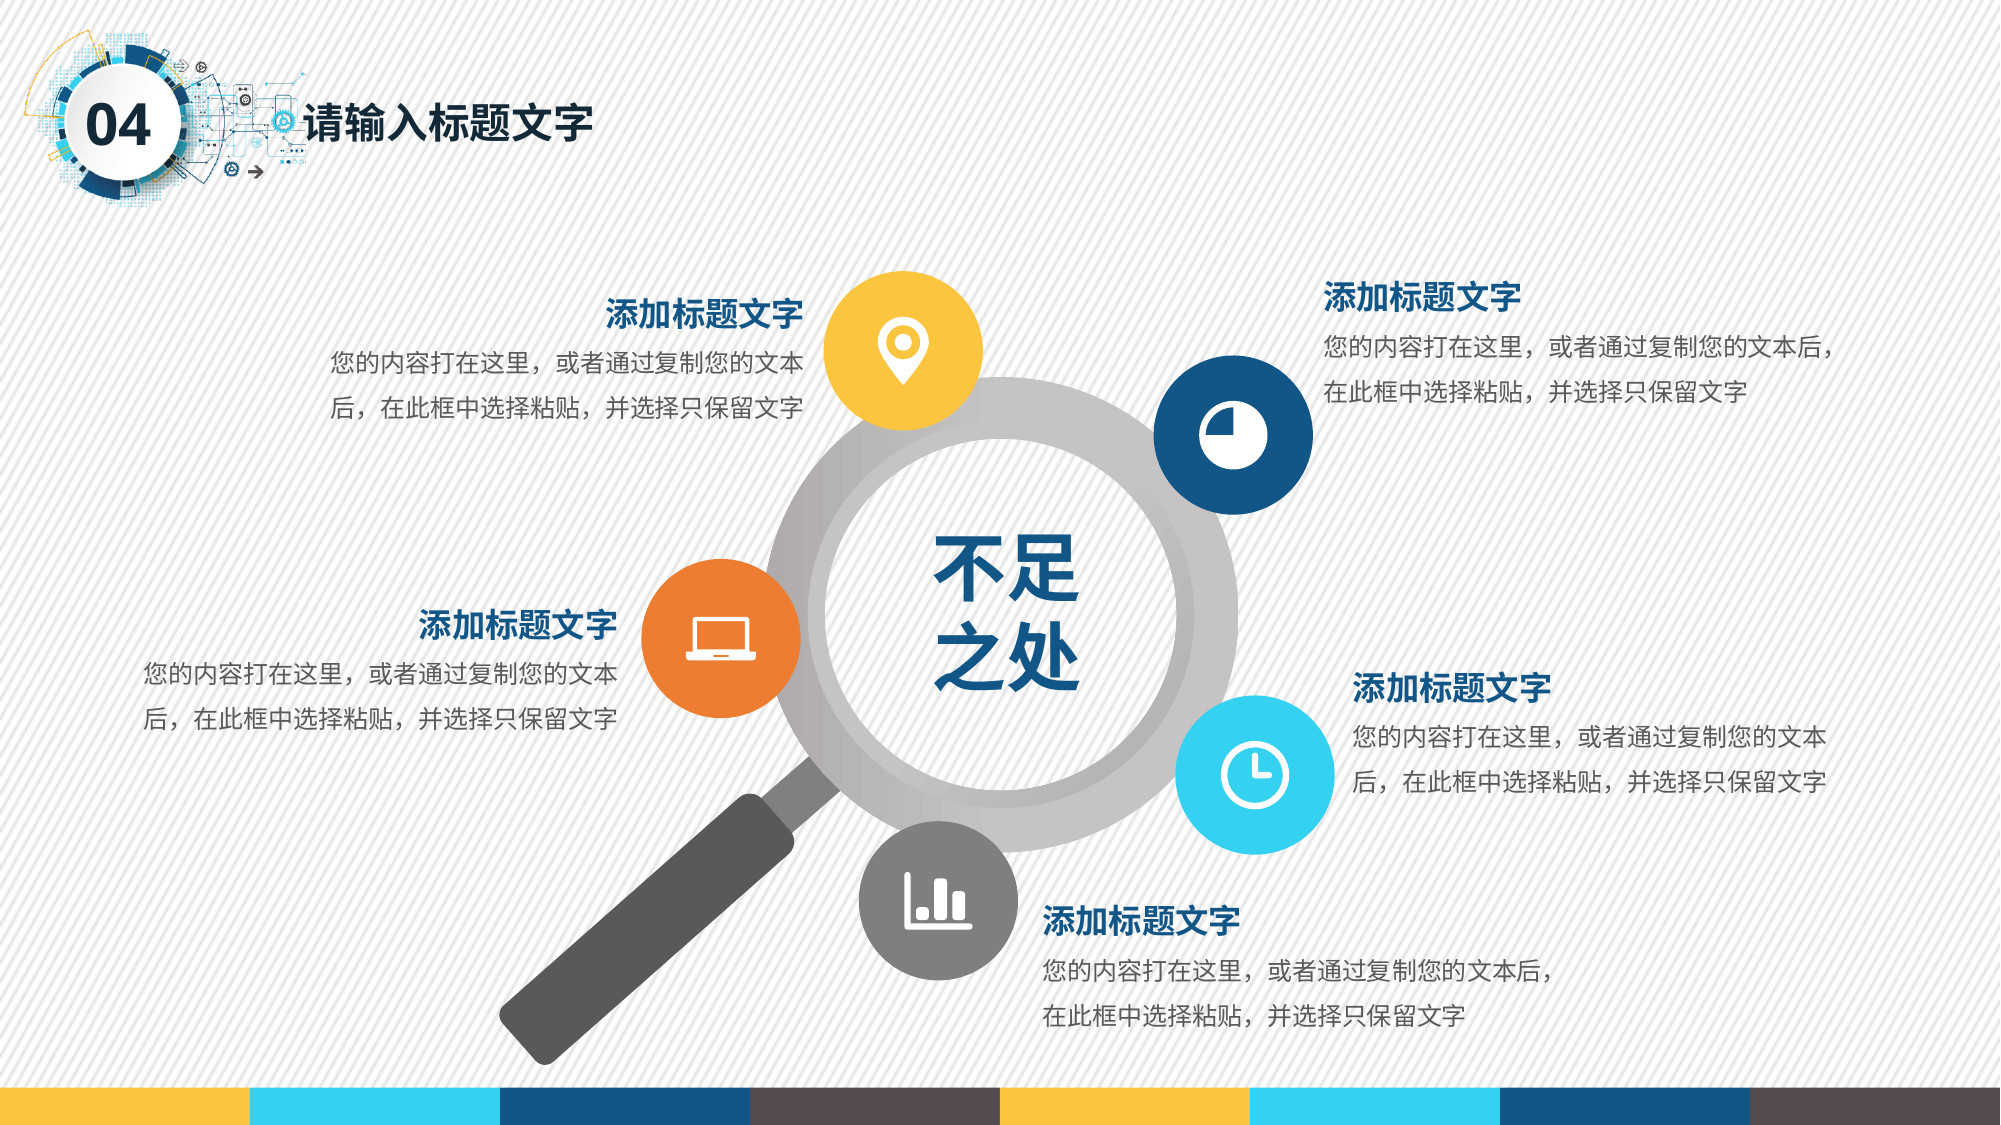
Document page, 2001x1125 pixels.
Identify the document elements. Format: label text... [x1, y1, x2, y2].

text_box 添加标题文字 您的内容打在这里，或者通过复制您的文本后，在此框中选择粘贴，并选择只保留文字 [1353, 647, 1837, 797]
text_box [641, 558, 801, 719]
text_box 添加标题文字 您的内容打在这里，或者通过复制您的文本后，在此框中选择粘贴，并选择只保留文字 [1239, 880, 1577, 1030]
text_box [823, 271, 983, 431]
text_box 请输入标题文字 [306, 89, 611, 155]
text_box 添加标题文字 您的内容打在这里，或者通过复制您的文本后，在此框中选择粘贴，并选择只保留文字 [1323, 256, 1831, 407]
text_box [1175, 695, 1335, 855]
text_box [858, 821, 1019, 981]
text_box 添加标题文字 您的内容打在这里，或者通过复制您的文本后，在此框中选择粘贴，并选择只保留文字 [305, 273, 806, 423]
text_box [0, 1087, 2000, 1125]
picture [0, 0, 2000, 1087]
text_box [1153, 355, 1313, 515]
text_box 添加标题文字 您的内容打在这里，或者通过复制您的文本后，在此框中选择粘贴，并选择只保留文字 [118, 584, 478, 734]
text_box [478, 376, 1239, 1046]
